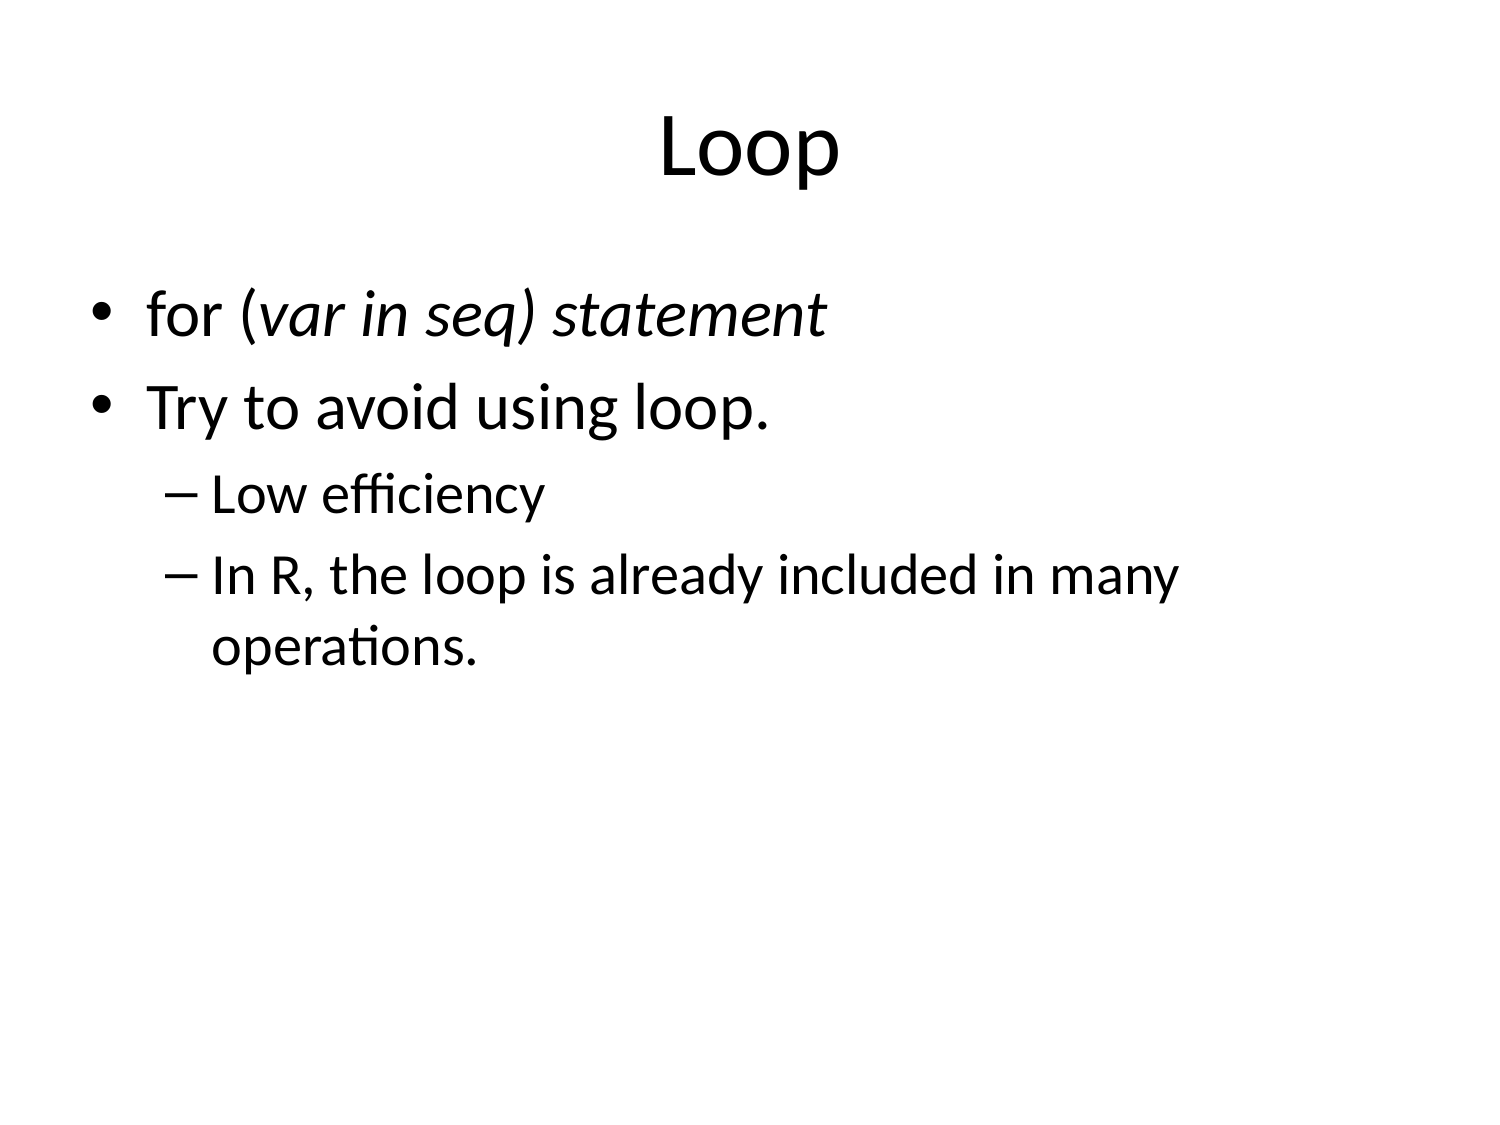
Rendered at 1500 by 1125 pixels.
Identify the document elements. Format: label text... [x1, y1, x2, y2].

list for (var in seq) statement Try to avoid using loop. Low efficiency In R, the loop is already included in many operations. [75, 262, 1425, 1005]
title Loop [75, 45, 1425, 233]
